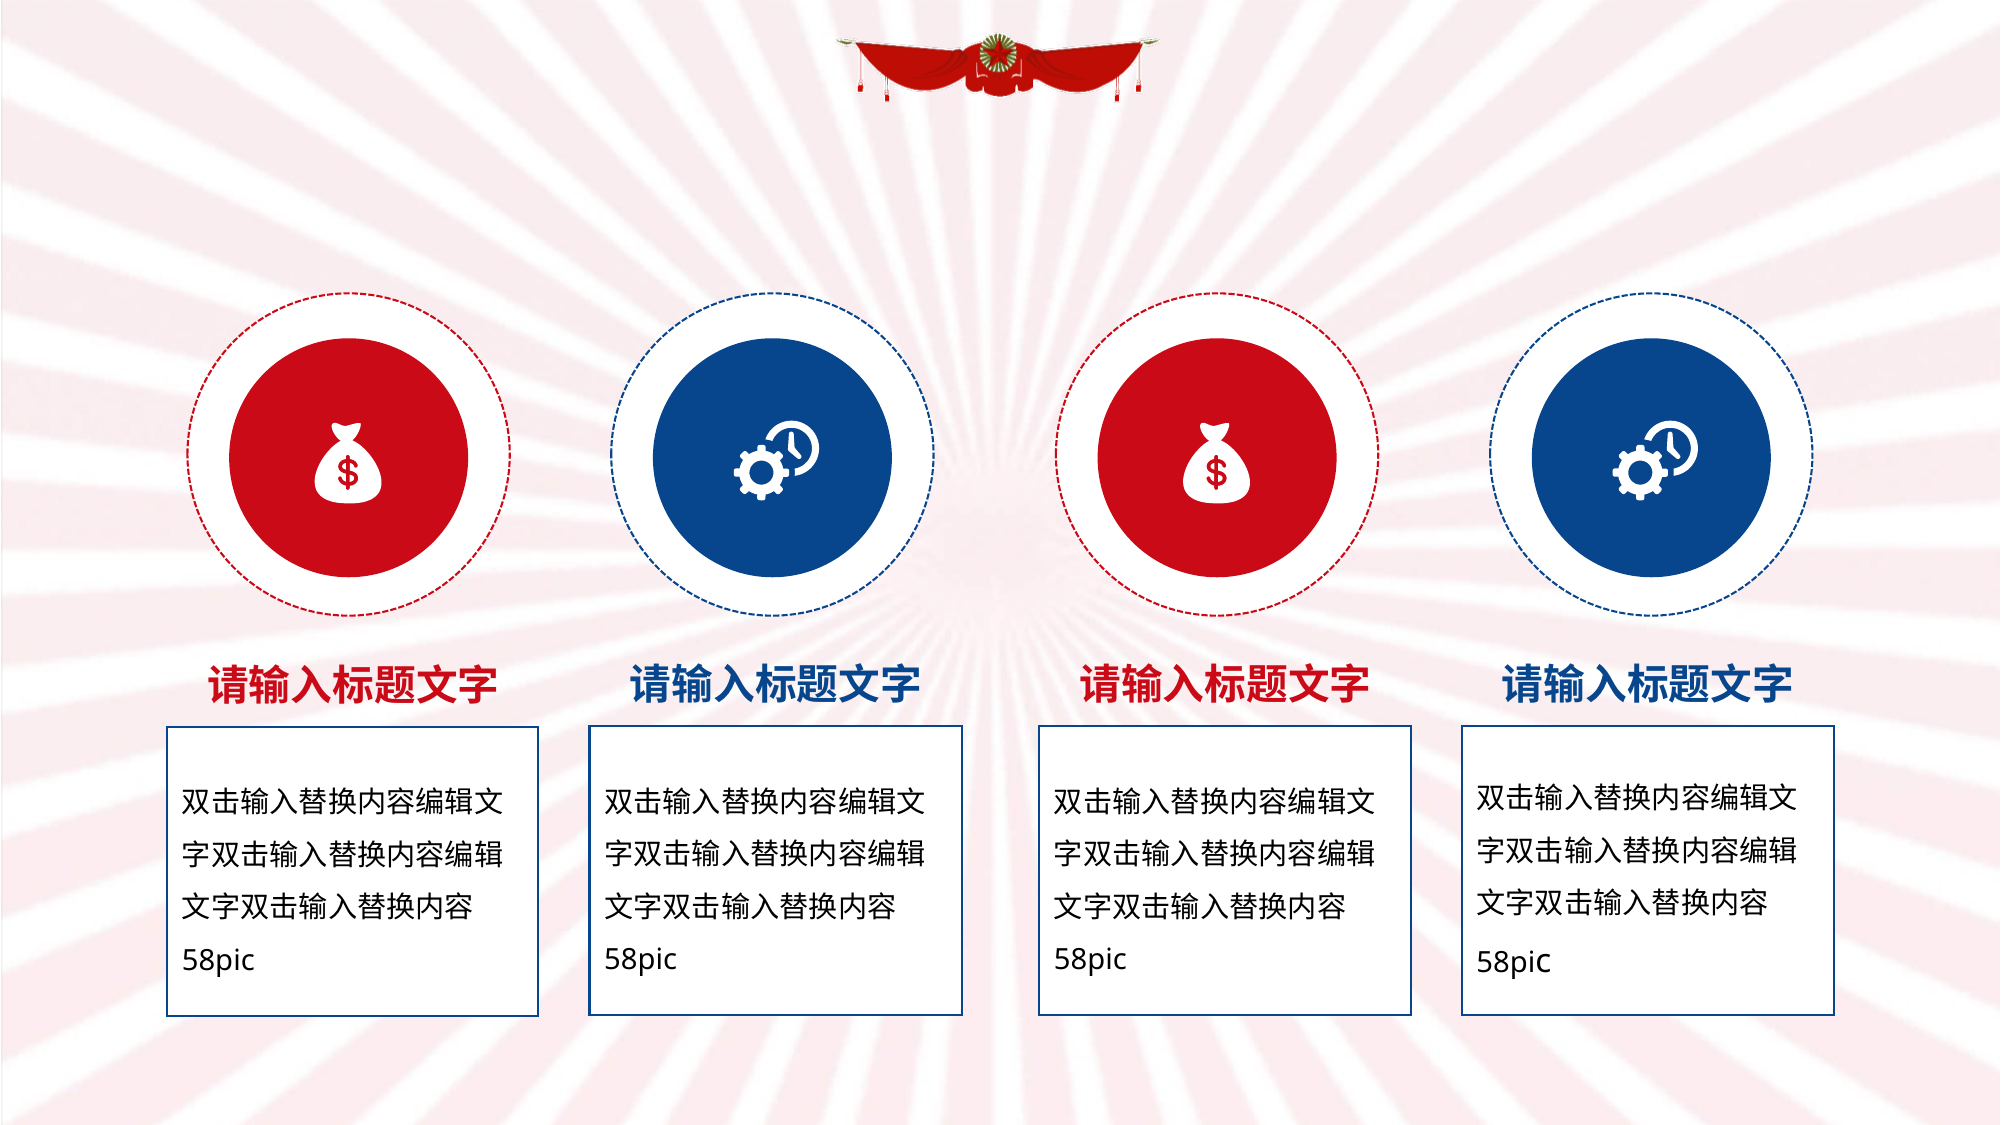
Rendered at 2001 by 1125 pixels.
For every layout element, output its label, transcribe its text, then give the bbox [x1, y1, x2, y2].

text_box 请输入标题文字 [165, 644, 542, 724]
picture [3, 1, 2000, 1125]
text_box [1054, 292, 1380, 617]
text_box 请输入标题文字 [587, 643, 964, 723]
text_box 双击输入替换内容编辑文字双击输入替换内容编辑文字双击输入替换内容58pic [1038, 725, 1412, 1016]
text_box 请输入标题文字 [1460, 643, 1836, 723]
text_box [1183, 422, 1250, 504]
text_box 双击输入替换内容编辑文字双击输入替换内容编辑文字双击输入替换内容58pic [1461, 725, 1835, 1016]
text_box [610, 292, 935, 617]
text_box [228, 337, 470, 579]
text_box [1489, 292, 1814, 617]
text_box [314, 422, 382, 504]
text_box 请输入标题文字 [1037, 643, 1414, 723]
text_box [651, 337, 893, 579]
text_box 双击输入替换内容编辑文字双击输入替换内容编辑文字双击输入替换内容58pic [588, 725, 963, 1016]
text_box [1096, 337, 1338, 579]
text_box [1612, 420, 1698, 501]
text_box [733, 420, 820, 501]
text_box [1530, 337, 1772, 579]
text_box 双击输入替换内容编辑文字双击输入替换内容编辑文字双击输入替换内容58pic [166, 726, 539, 1017]
text_box [186, 292, 511, 617]
